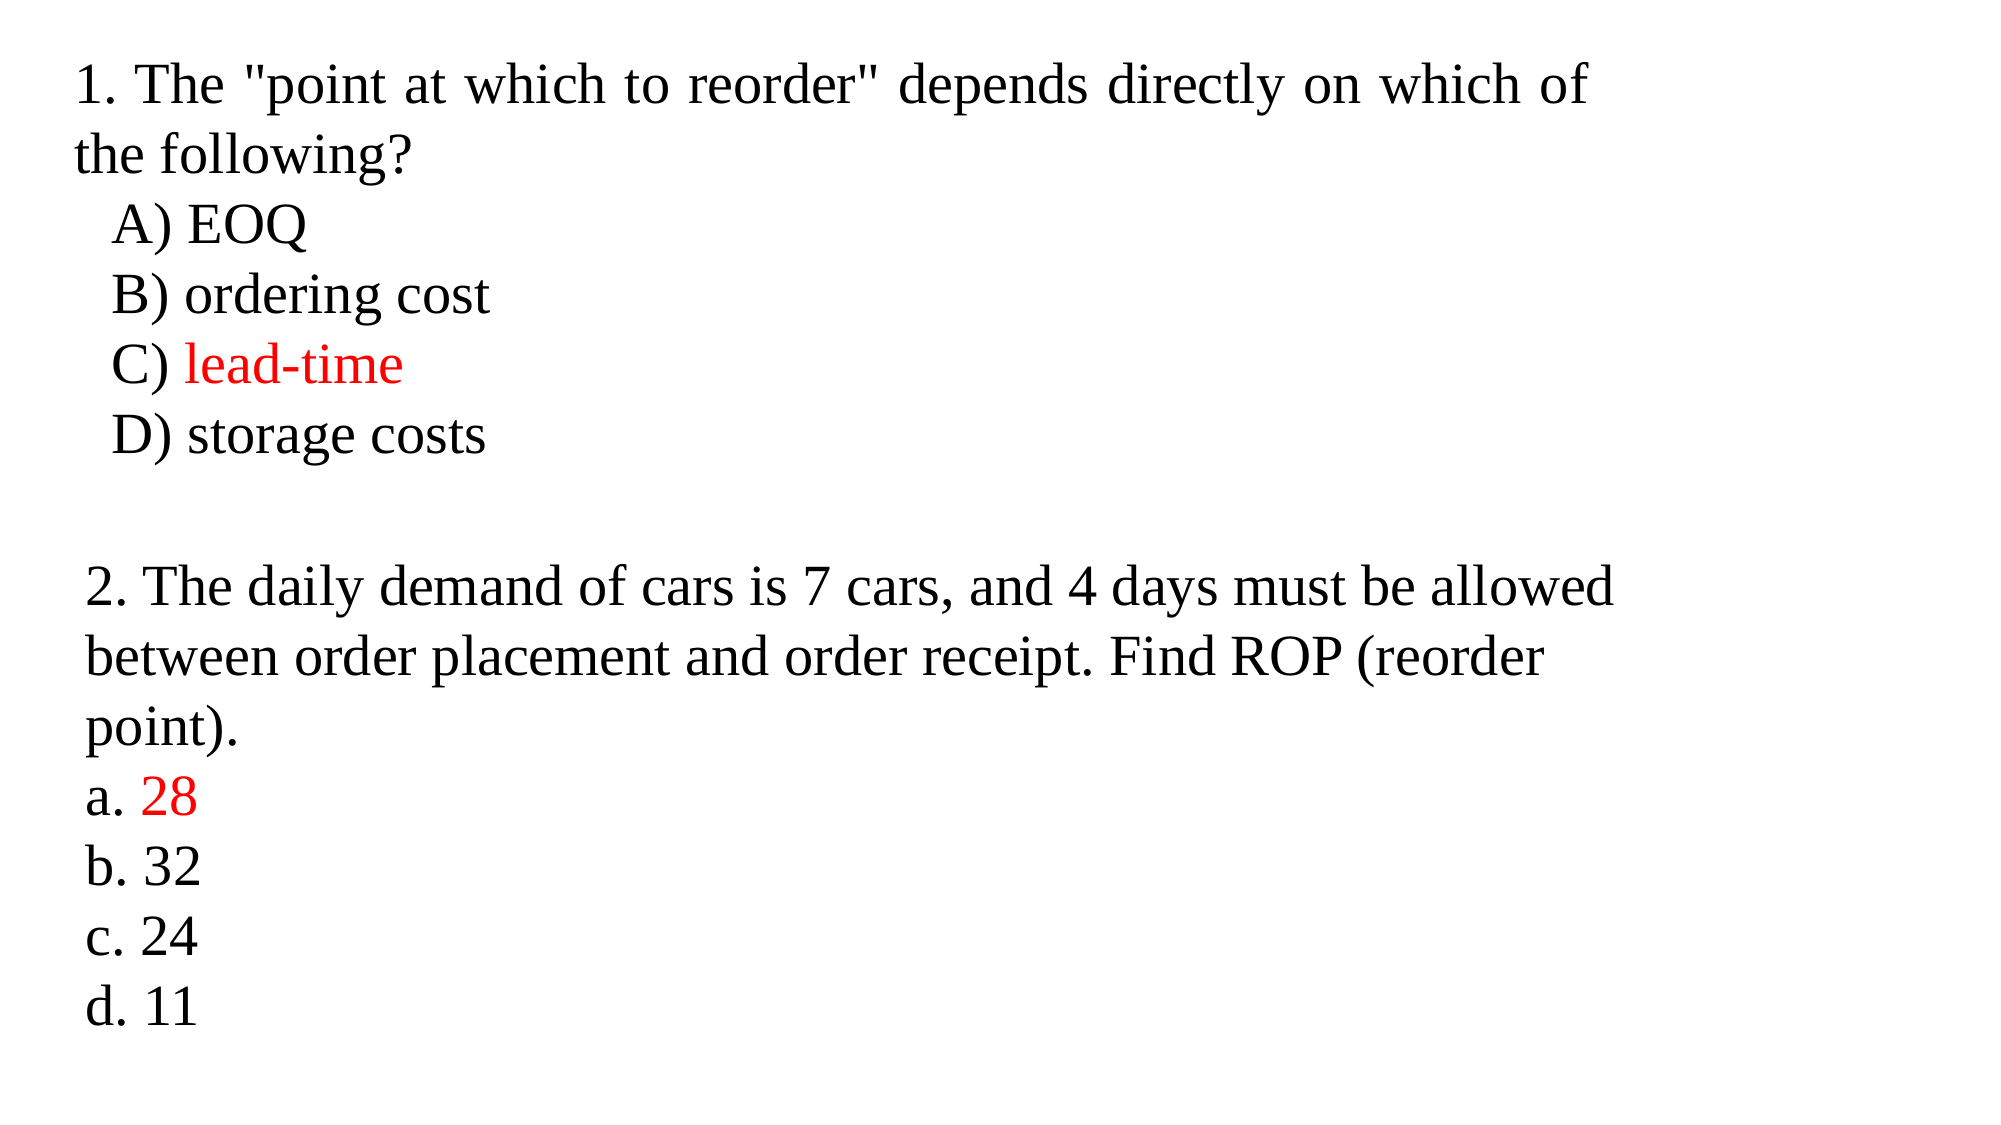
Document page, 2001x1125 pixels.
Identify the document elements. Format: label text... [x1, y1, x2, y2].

text_box 2. The daily demand of cars is 7 cars, and 4 days must be allowed between order placement and order receipt. Find ROP (reorder point). a. 28 b. 32 c. 24 d. 11 [70, 540, 1633, 1045]
text_box 1. The "point at which to reorder" depends directly on which of the following? A) EOQ B) ordering cost C) lead-time D) storage costs [59, 38, 1605, 473]
